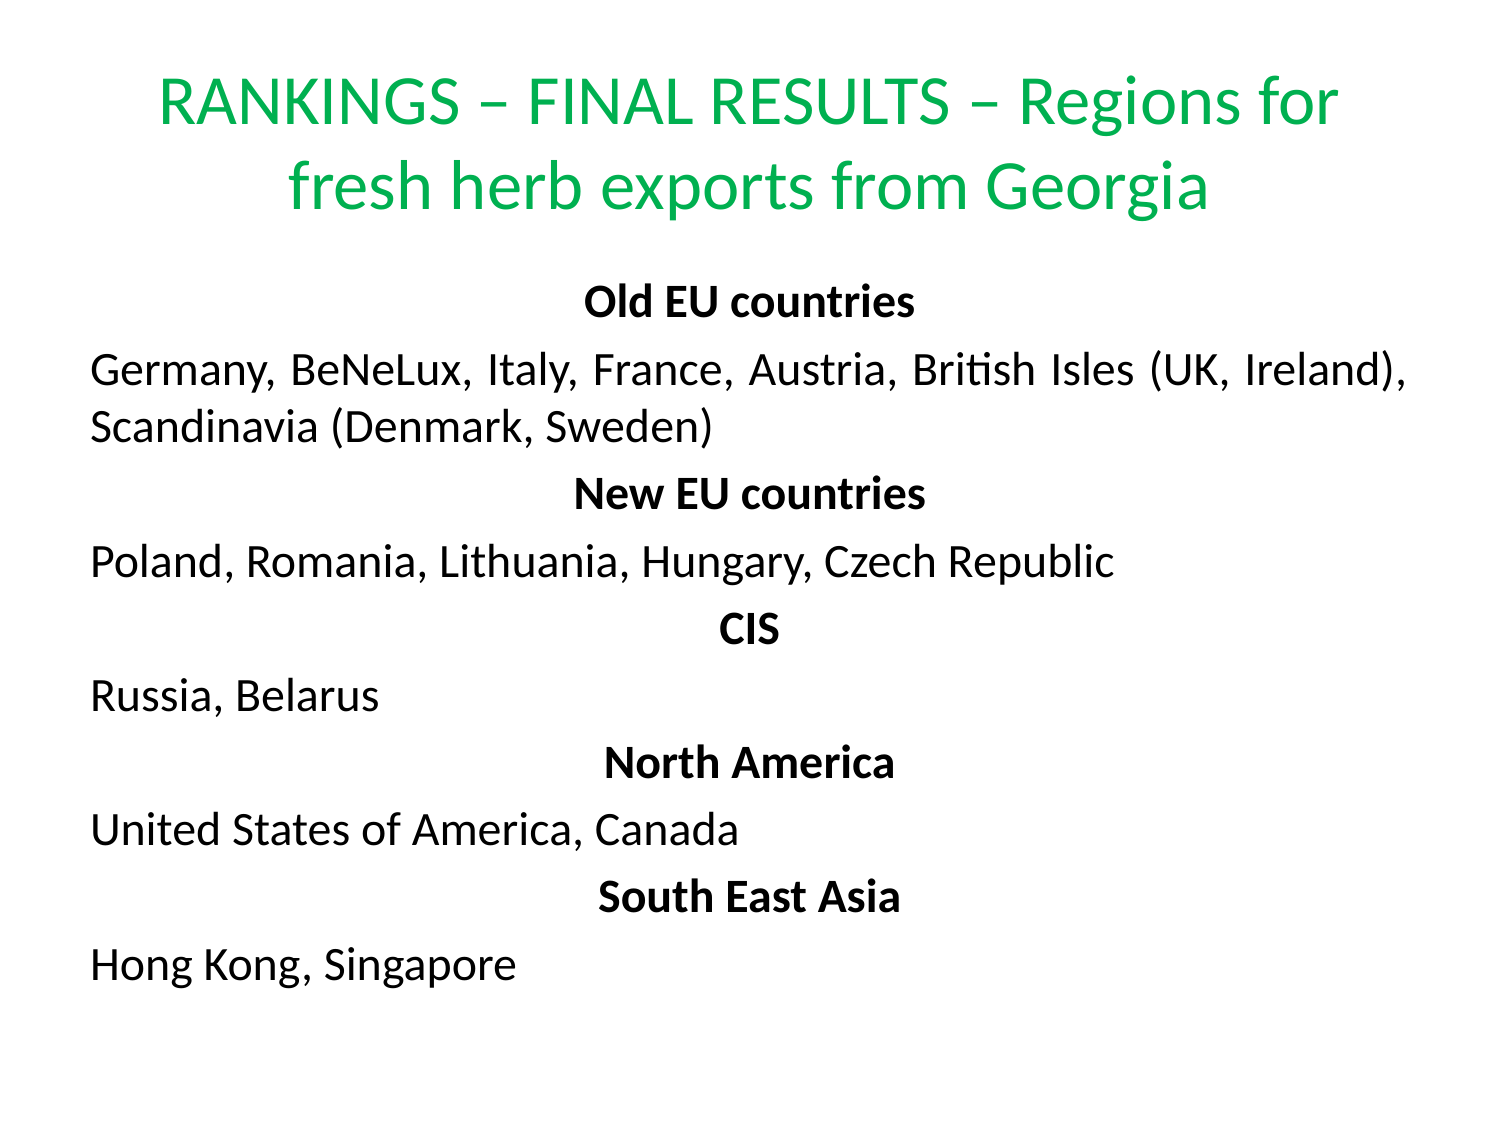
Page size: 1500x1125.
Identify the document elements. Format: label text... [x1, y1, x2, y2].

list Old EU countries Germany, BeNeLux, Italy, France, Austria, British Isles (UK, Ireland), Scandinavia (Denmark, Sweden) New EU countries Poland, Romania, Lithuania, Hungary, Czech Republic CIS Russia, Belarus North America United States of America, Canada South East Asia Hong Kong, Singapore [75, 262, 1425, 1005]
title RANKINGS – FINAL RESULTS – Regions for fresh herb exports from Georgia [75, 45, 1425, 233]
